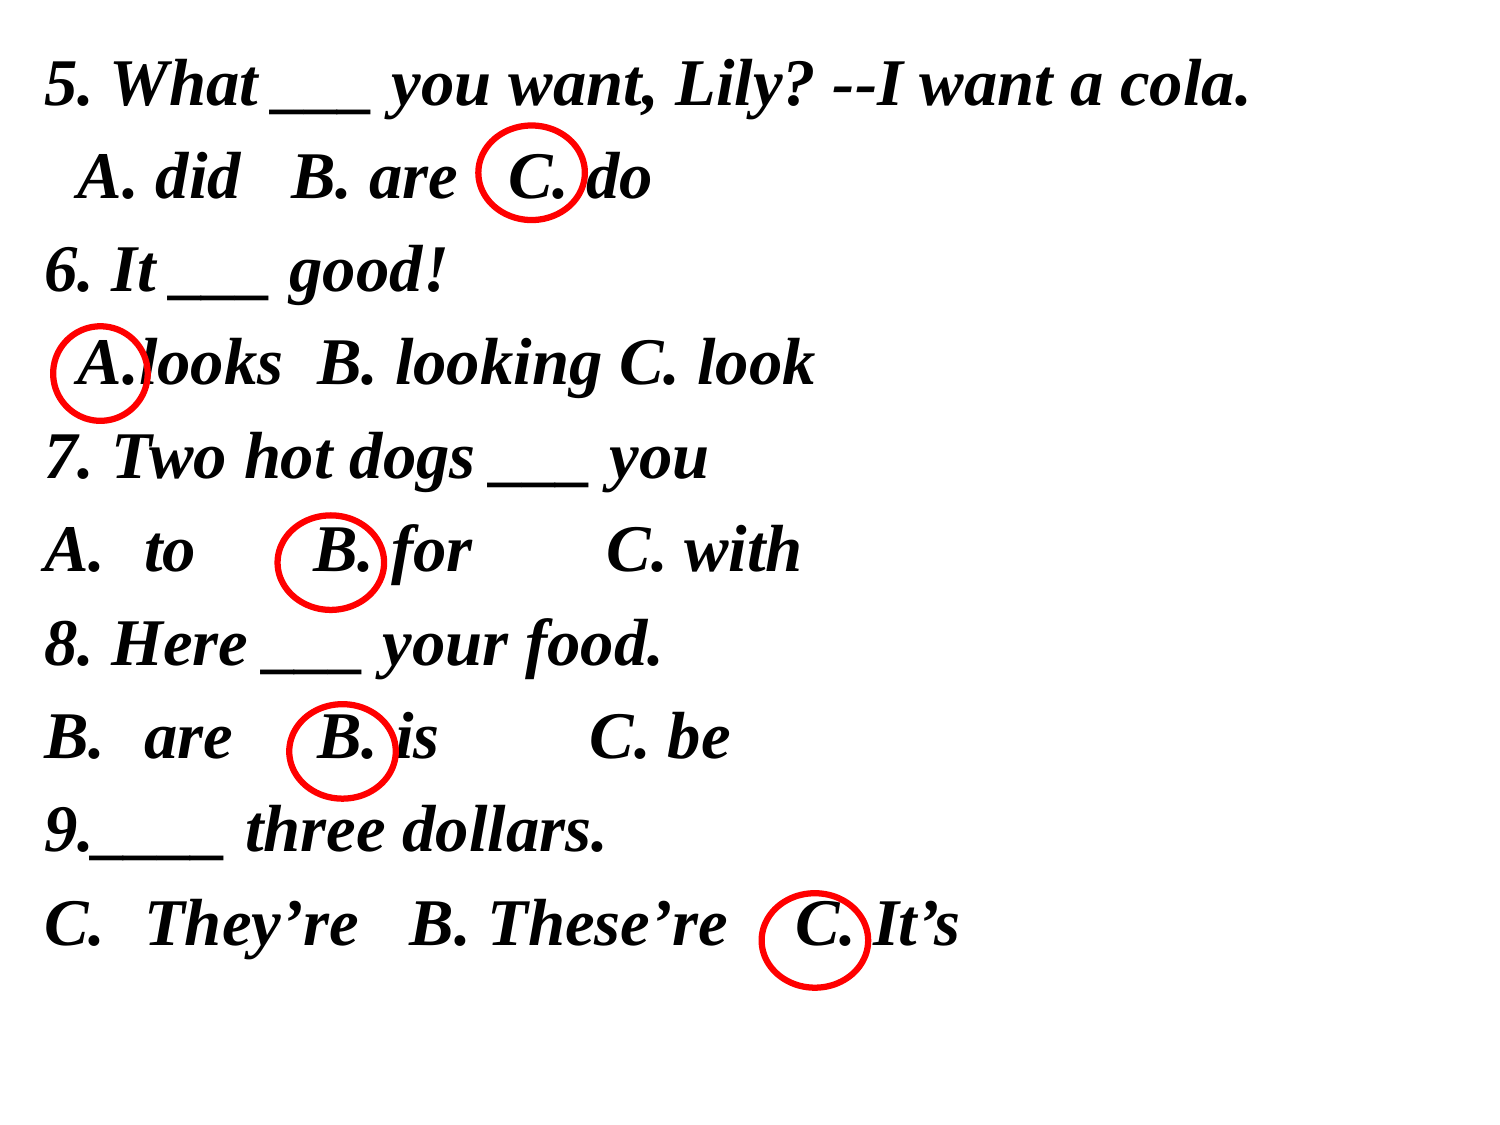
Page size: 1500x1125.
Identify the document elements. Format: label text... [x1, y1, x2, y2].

text_box [761, 893, 869, 988]
text_box [277, 515, 385, 610]
list 5. What ___ you want, Lily? --I want a cola. A. did B. are C. do 6. It ___ good! A.looks B. looking C. look 7. Two hot dogs ___ you to B. for C. with 8. Here ___ your food. are B. is C. be 9.____ three dollars. They’re B. These’re C. It’s [29, 31, 1500, 1047]
text_box [53, 326, 148, 421]
text_box [478, 125, 585, 221]
text_box [289, 704, 396, 799]
